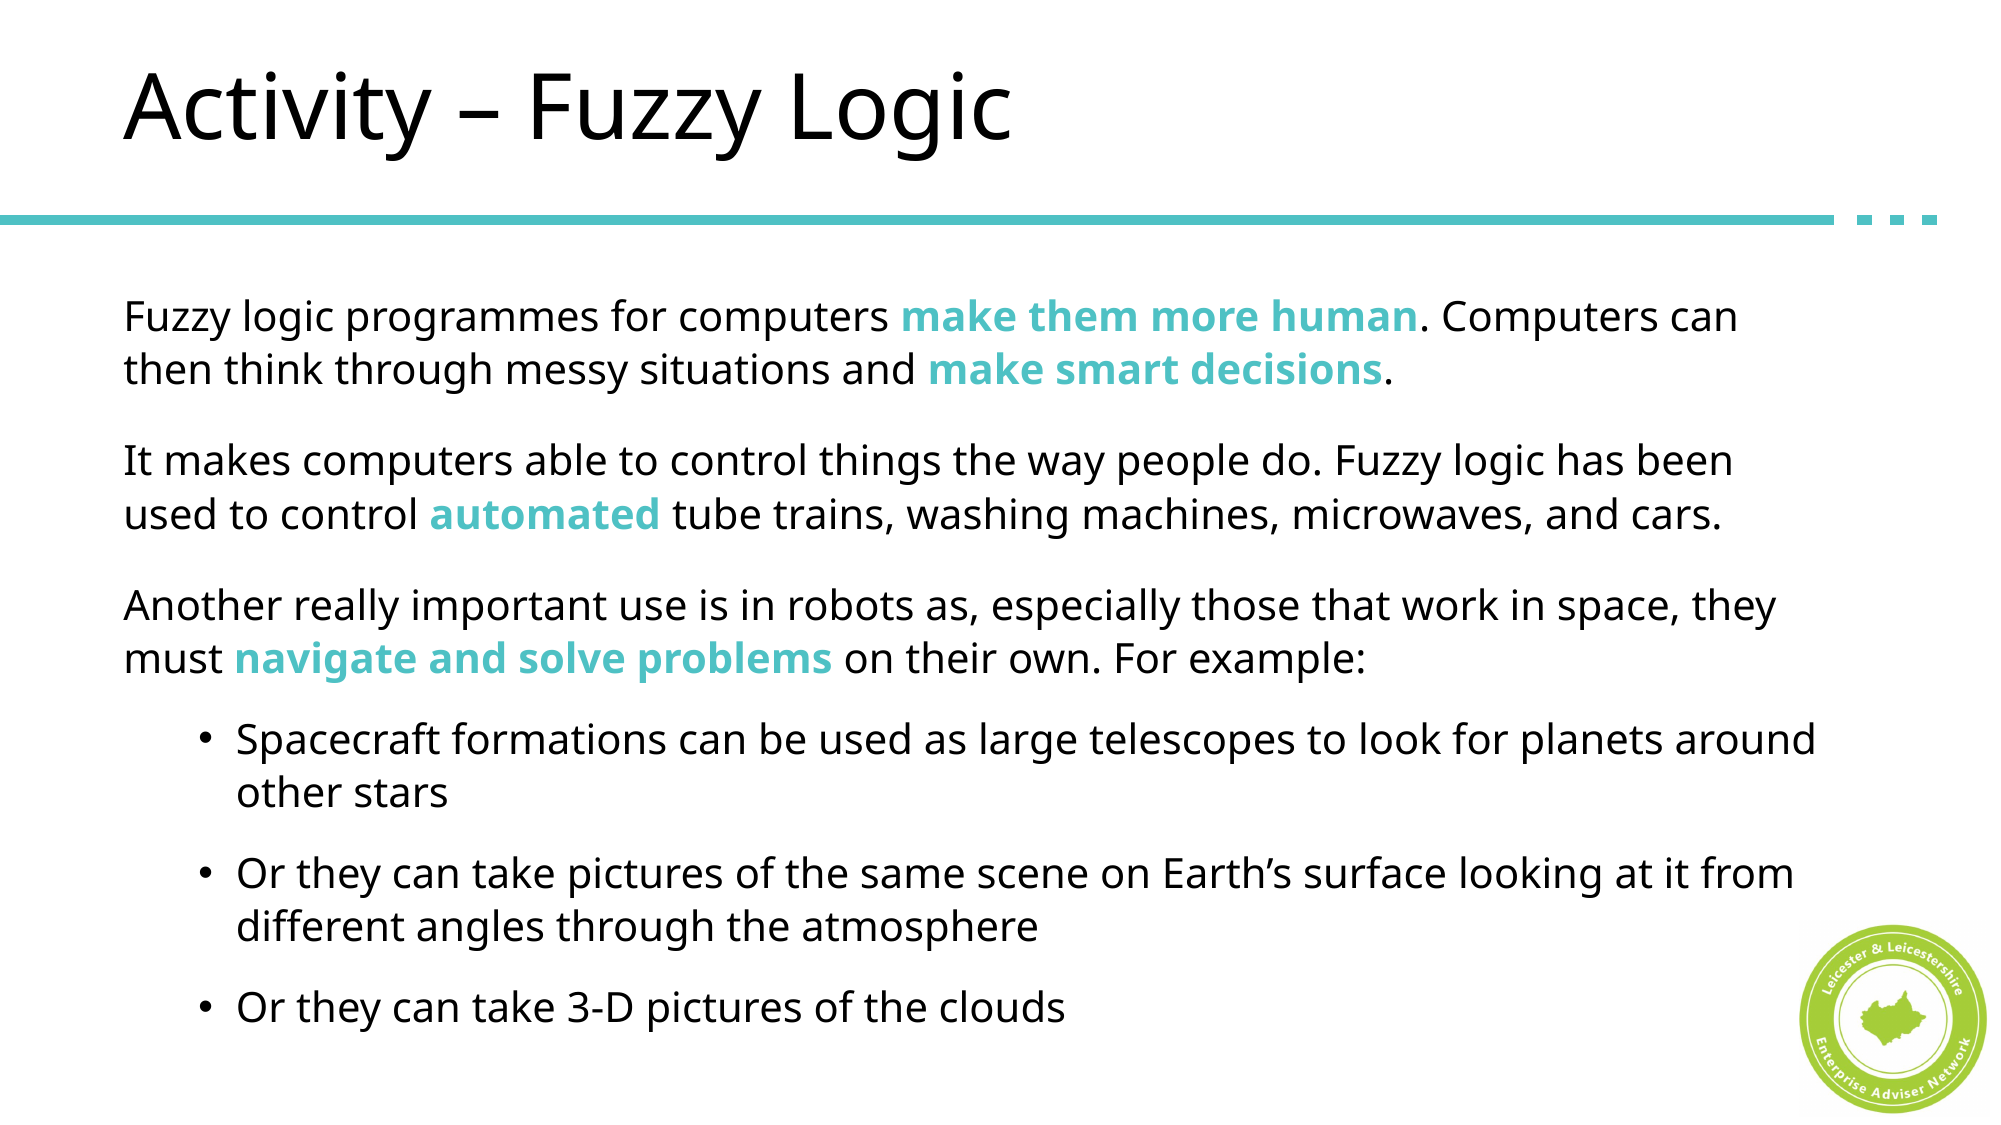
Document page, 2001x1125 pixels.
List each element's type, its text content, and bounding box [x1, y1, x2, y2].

text_box [0, 215, 1834, 225]
text_box [1922, 215, 1937, 225]
picture [1799, 920, 1990, 1117]
title Activity – Fuzzy Logic [108, 41, 1800, 177]
list Fuzzy logic programmes for computers make them more human. Computers can then think through messy situations and make smart decisions. It makes computers able to control things the way people do. Fuzzy logic has been used to control automated tube trains, washing machines, microwaves, and cars. Another really important use is in robots as, especially those that work in space, they must navigate and solve problems on their own. For example: Spacecraft formations can be used as large telescopes to look for planets around other stars Or they can take pictures of the same scene on Earth’s surface looking at it from different angles through the atmosphere Or they can take 3-D pictures of the clouds [108, 278, 1834, 993]
text_box [1857, 215, 1872, 225]
text_box [1890, 215, 1904, 225]
